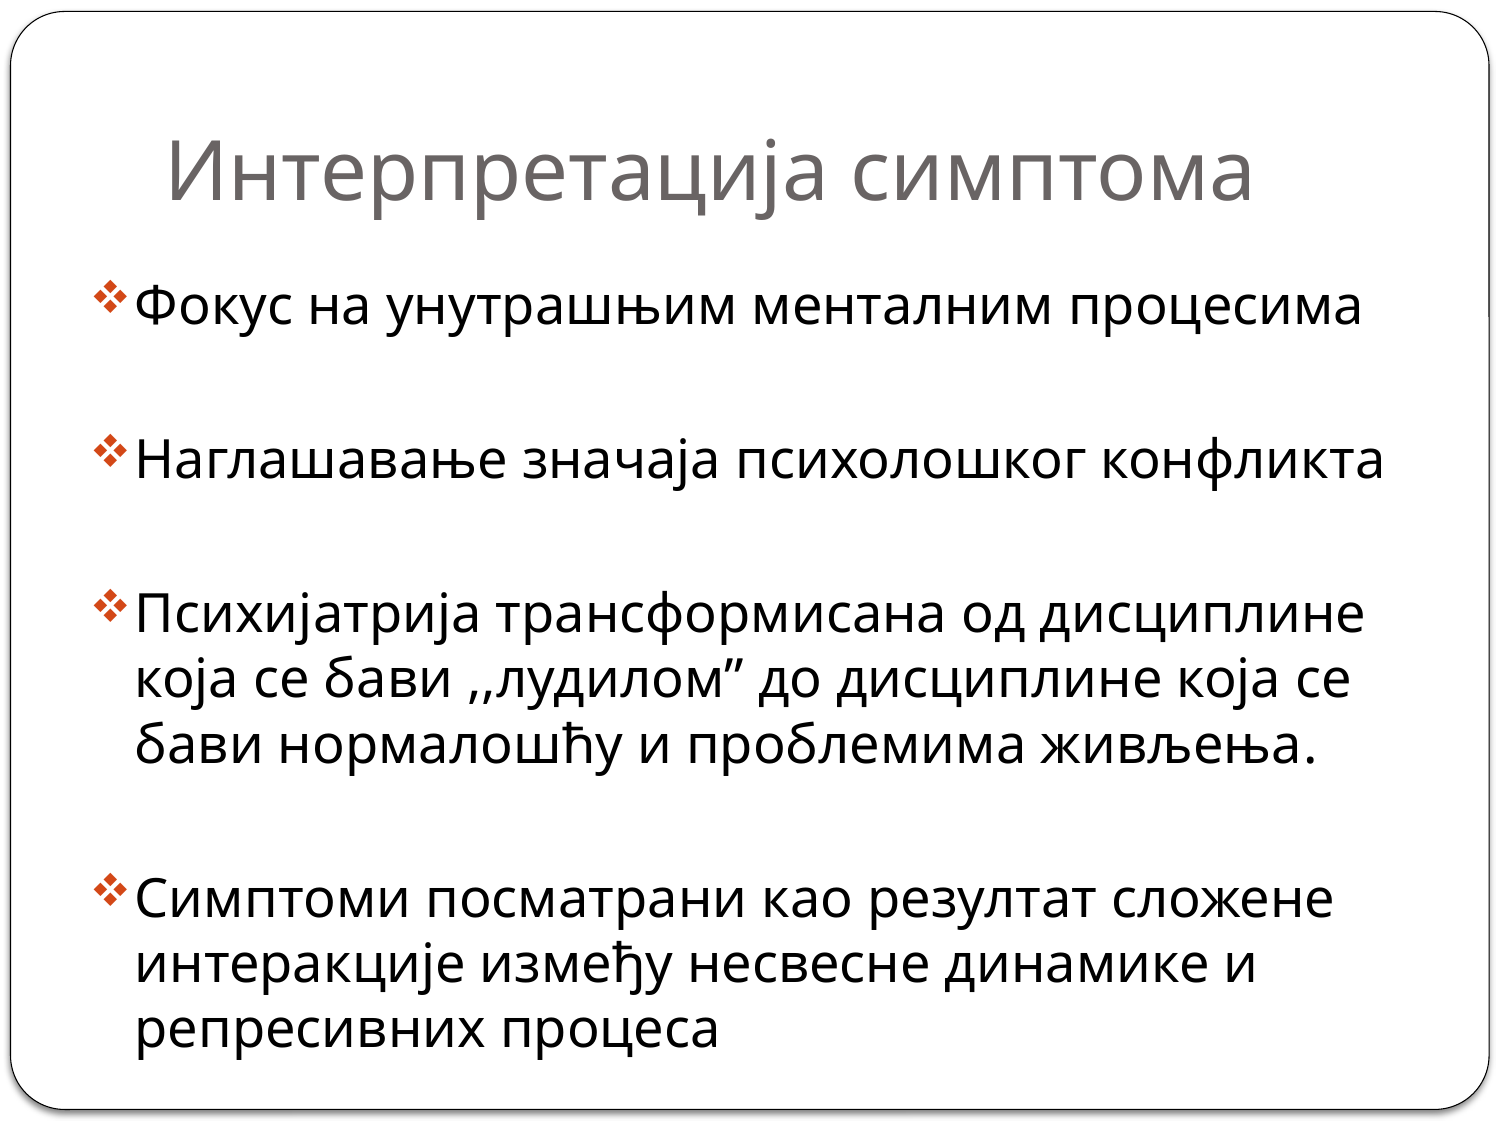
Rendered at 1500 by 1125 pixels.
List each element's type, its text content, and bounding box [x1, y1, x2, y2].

title Интерпретација симптома [150, 45, 1425, 233]
list Фокус на унутрашњим менталним процесима Наглашавање значаја психолошког конфликта Психијатрија трансформисана од дисциплине која се бави ,,лудилом” до дисциплине која се бави нормалошћу и проблемима живљења. Симптоми посматрани као резултат сложене интеракције између несвесне динамике и репресивних процеса [75, 262, 1425, 1125]
